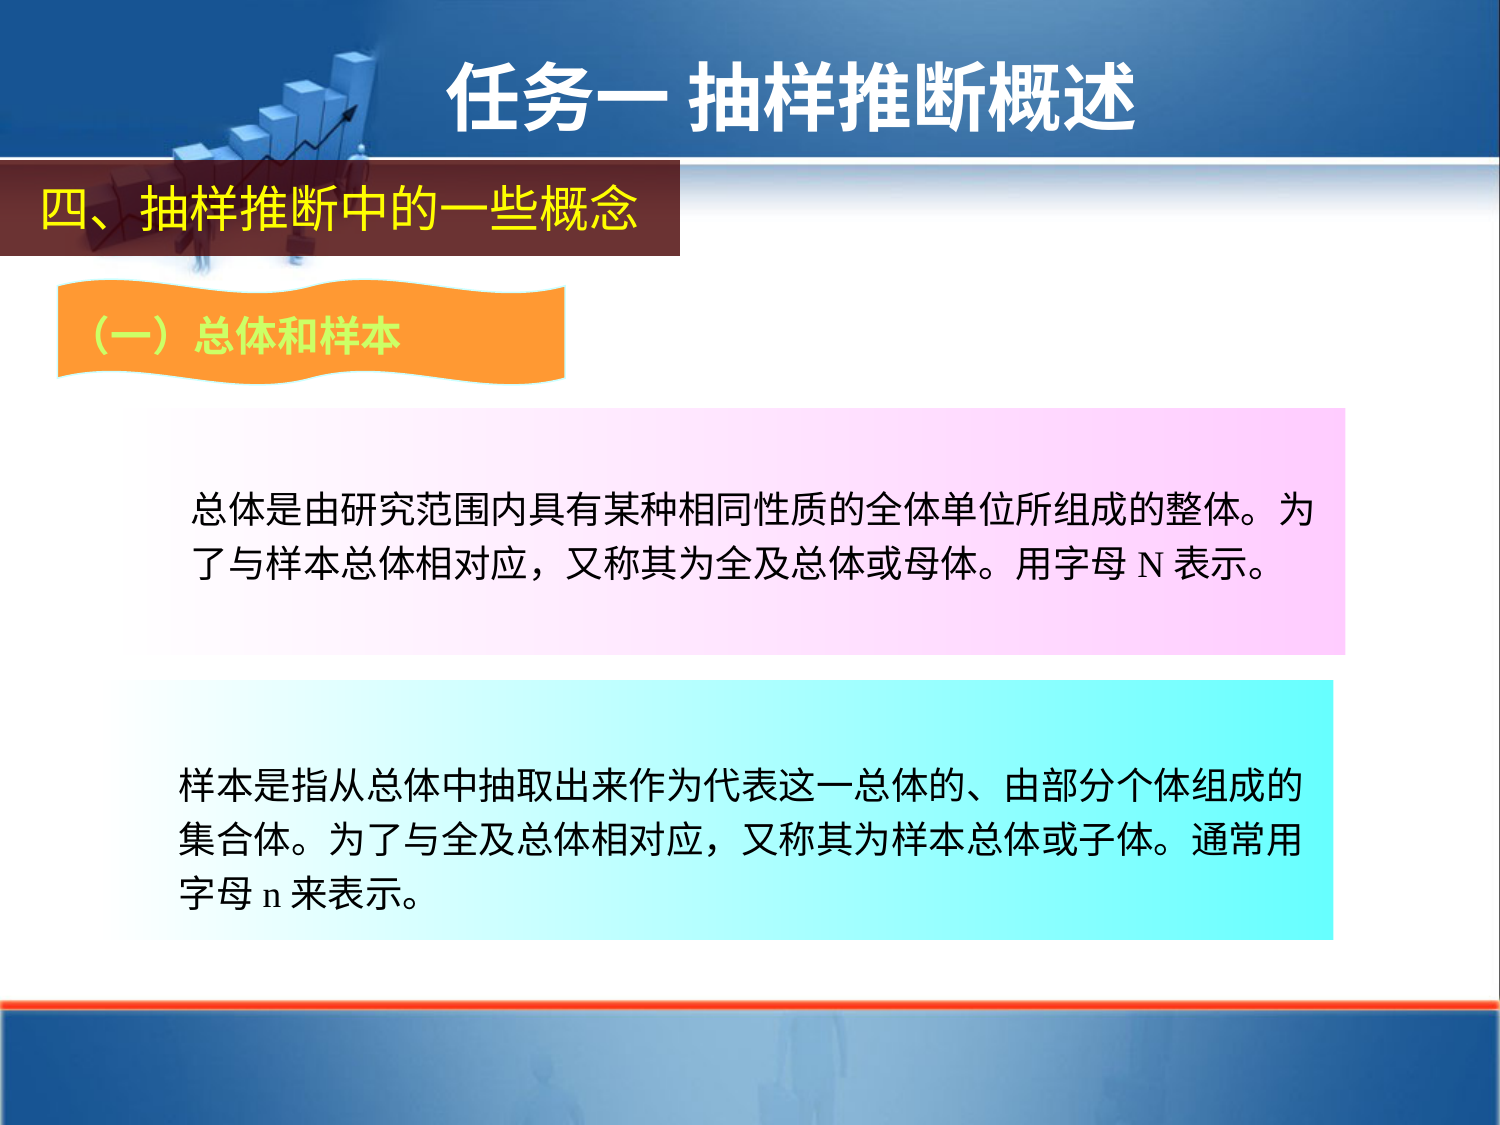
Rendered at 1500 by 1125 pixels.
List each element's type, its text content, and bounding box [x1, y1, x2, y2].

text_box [52, 278, 566, 386]
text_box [111, 408, 1346, 655]
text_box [99, 680, 1334, 941]
picture [0, 0, 1500, 1125]
text_box 任务一 抽样推断概述 [395, 42, 1500, 148]
text_box 四、抽样推断中的一些概念 [0, 160, 680, 256]
